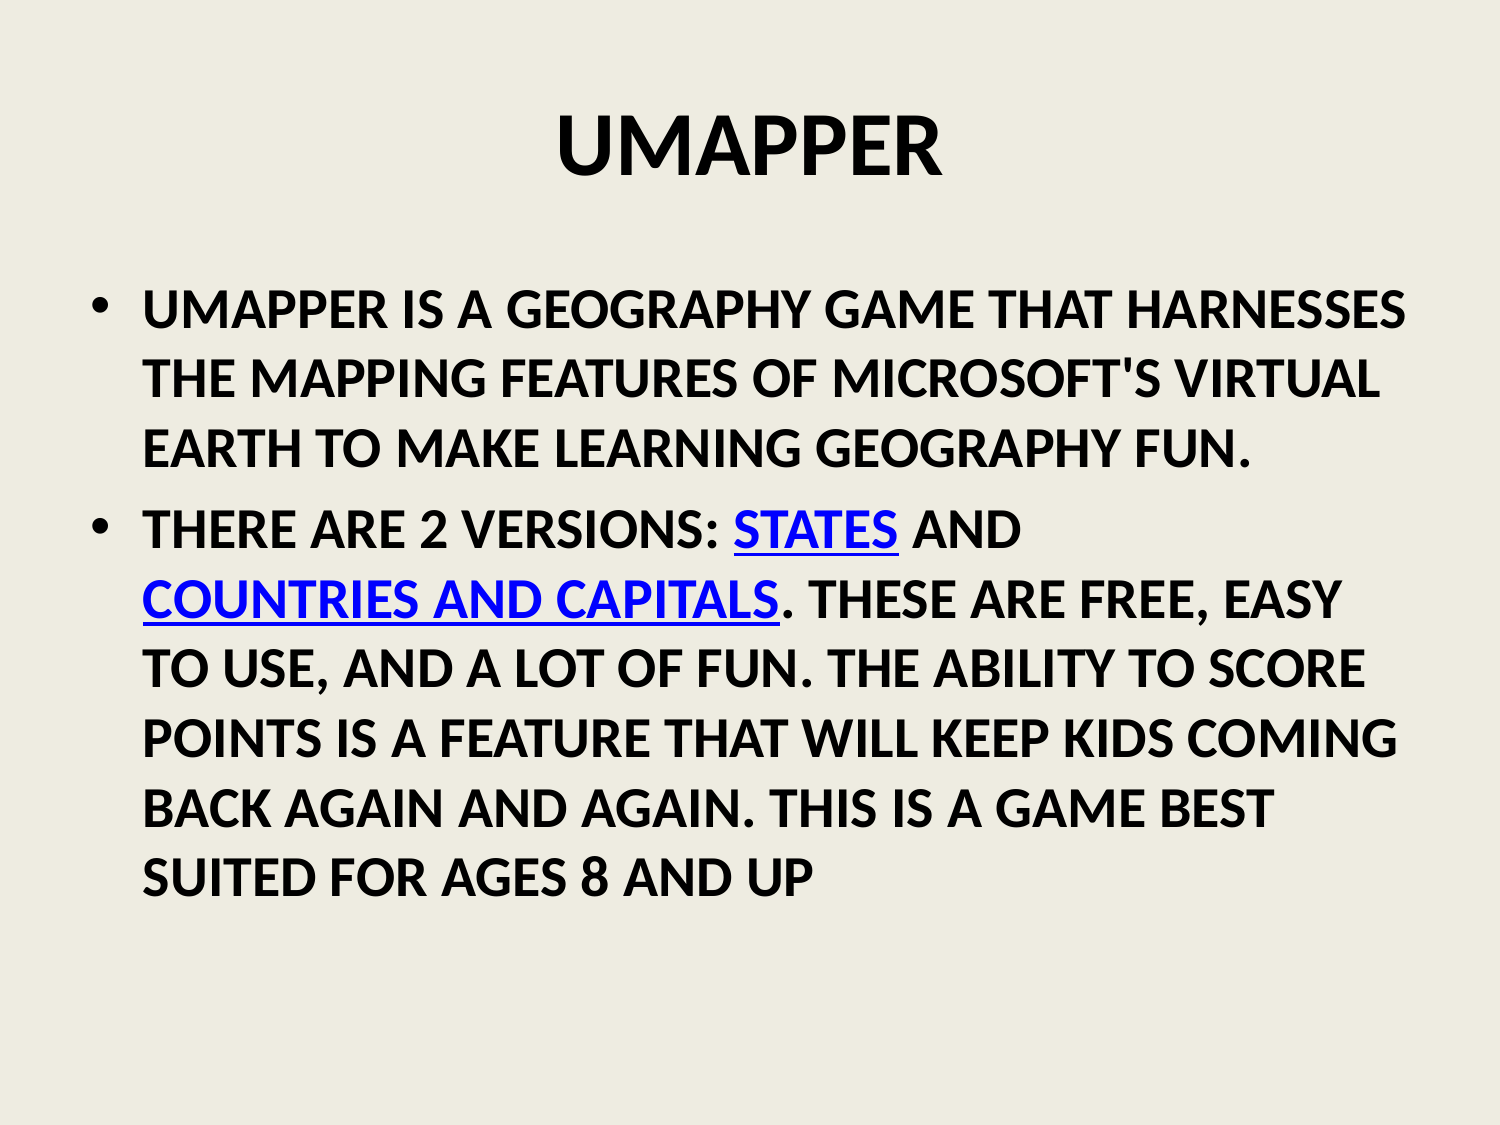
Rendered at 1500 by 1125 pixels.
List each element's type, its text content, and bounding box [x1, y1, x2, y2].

list UMapper is a geography game that harnesses the mapping features of Microsoft's Virtual Earth to make learning geography fun. There are 2 versions: States and Countries and Capitals. These are free, easy to use, and a lot of fun. The ability to score points is a feature that will keep kids coming back again and again. This is a game best suited for ages 8 and up [75, 262, 1425, 1005]
title UMapper [75, 45, 1425, 233]
